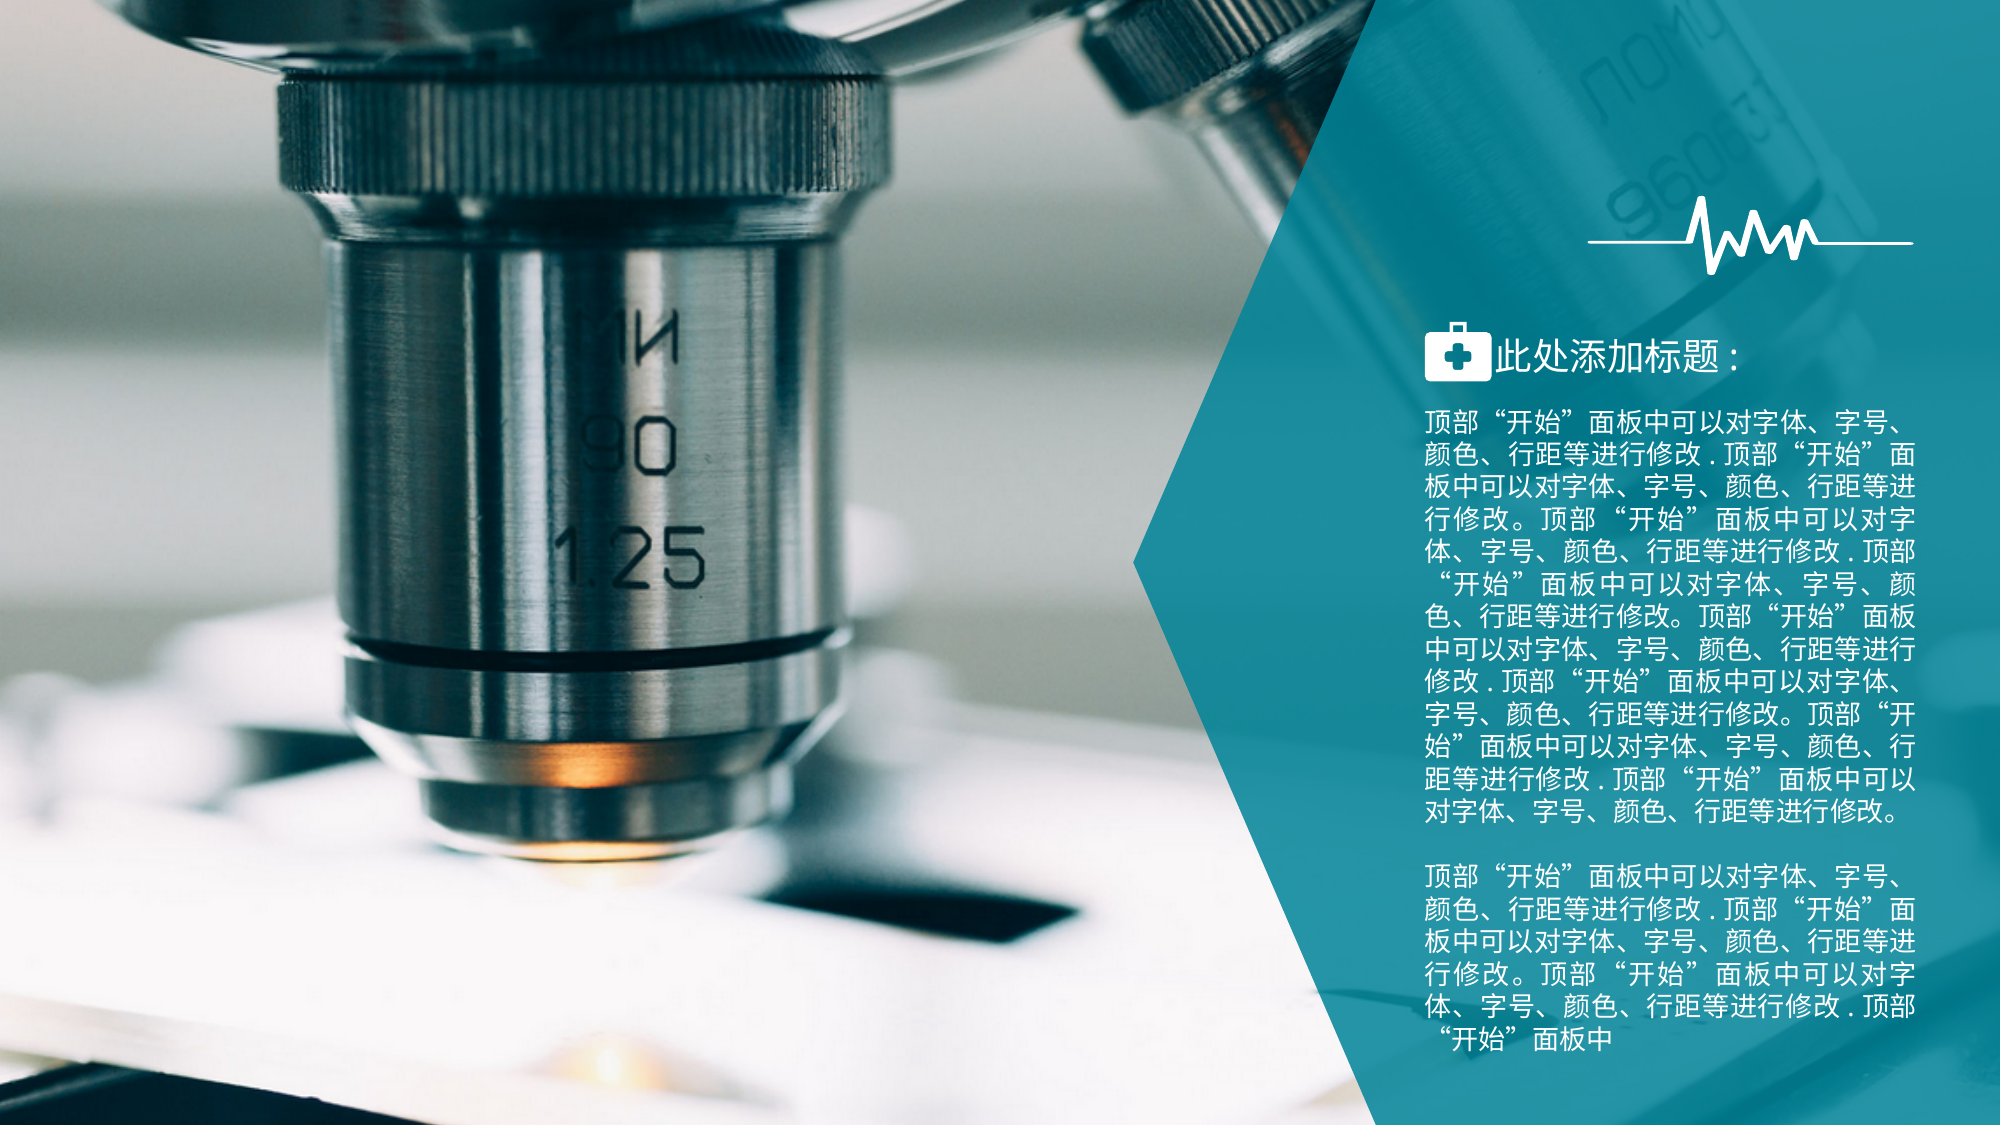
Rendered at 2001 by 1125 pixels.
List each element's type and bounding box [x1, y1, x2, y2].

text_box [1424, 321, 1813, 390]
picture [0, 0, 2000, 1125]
